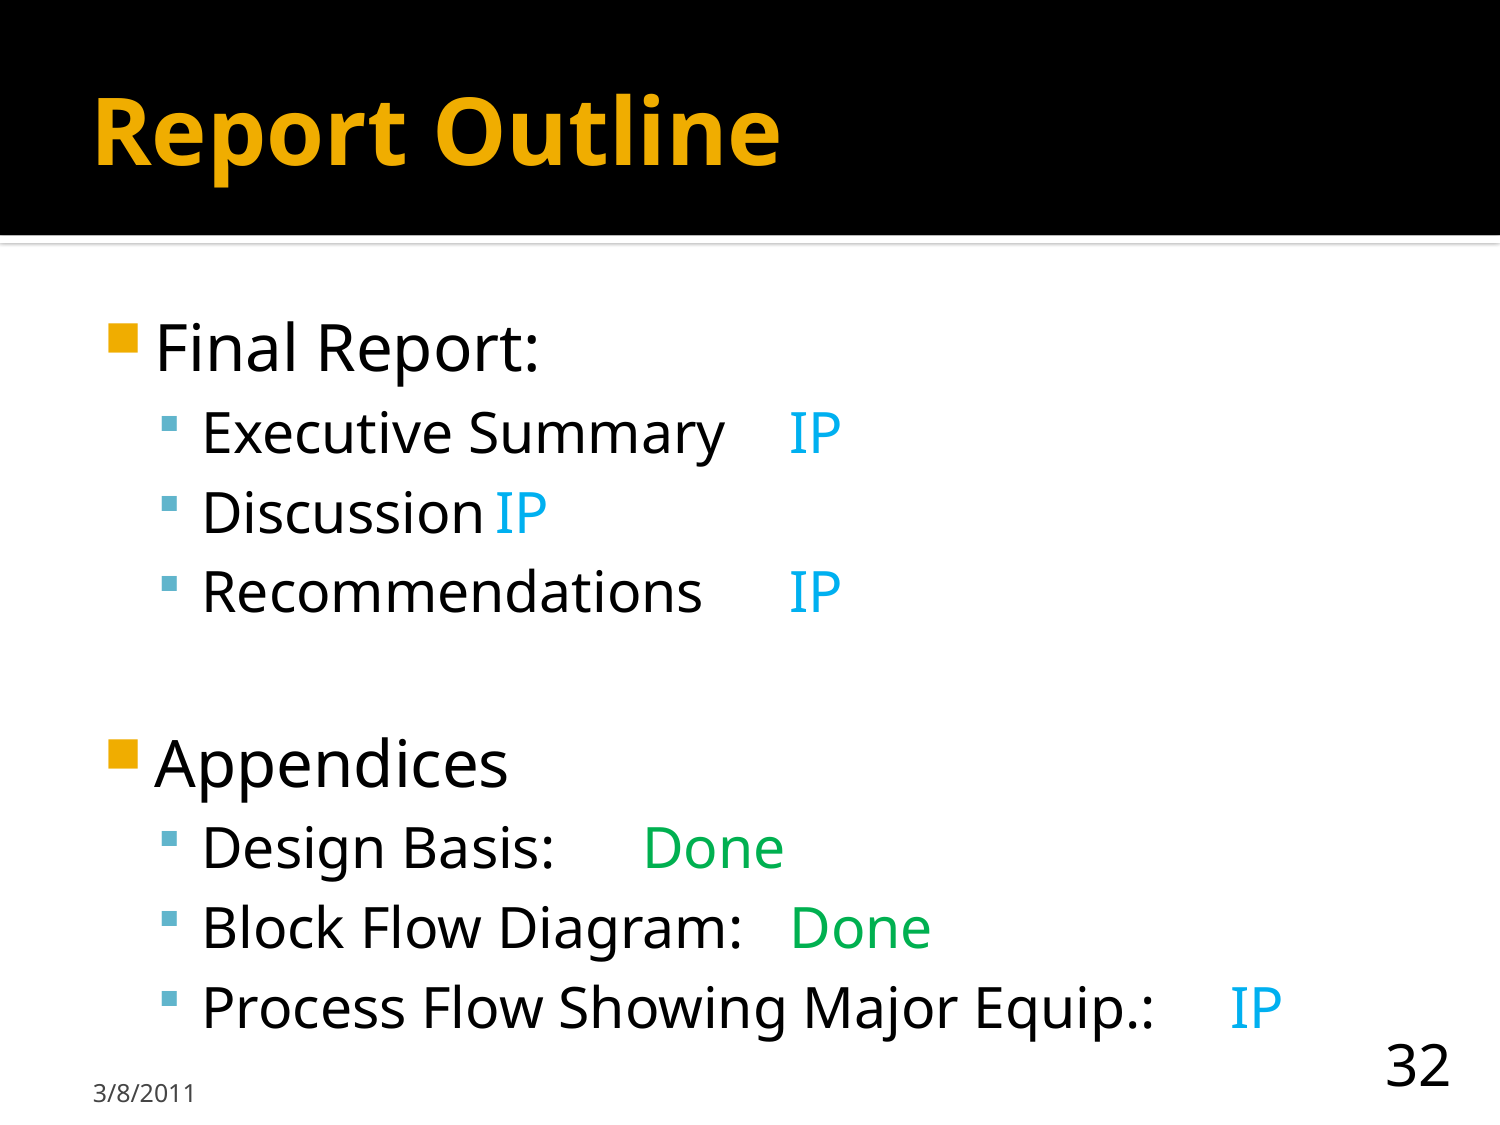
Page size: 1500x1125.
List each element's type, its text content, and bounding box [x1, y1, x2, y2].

slide_number 32 [1345, 1062, 1467, 1108]
title Report Outline [75, 25, 1425, 231]
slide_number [75, 1062, 425, 1108]
list Final Report: Executive Summary IP Discussion IP Recommendations IP Appendices Design Basis: Done Block Flow Diagram: Done Process Flow Showing Major Equip.: IP [75, 291, 1425, 1050]
